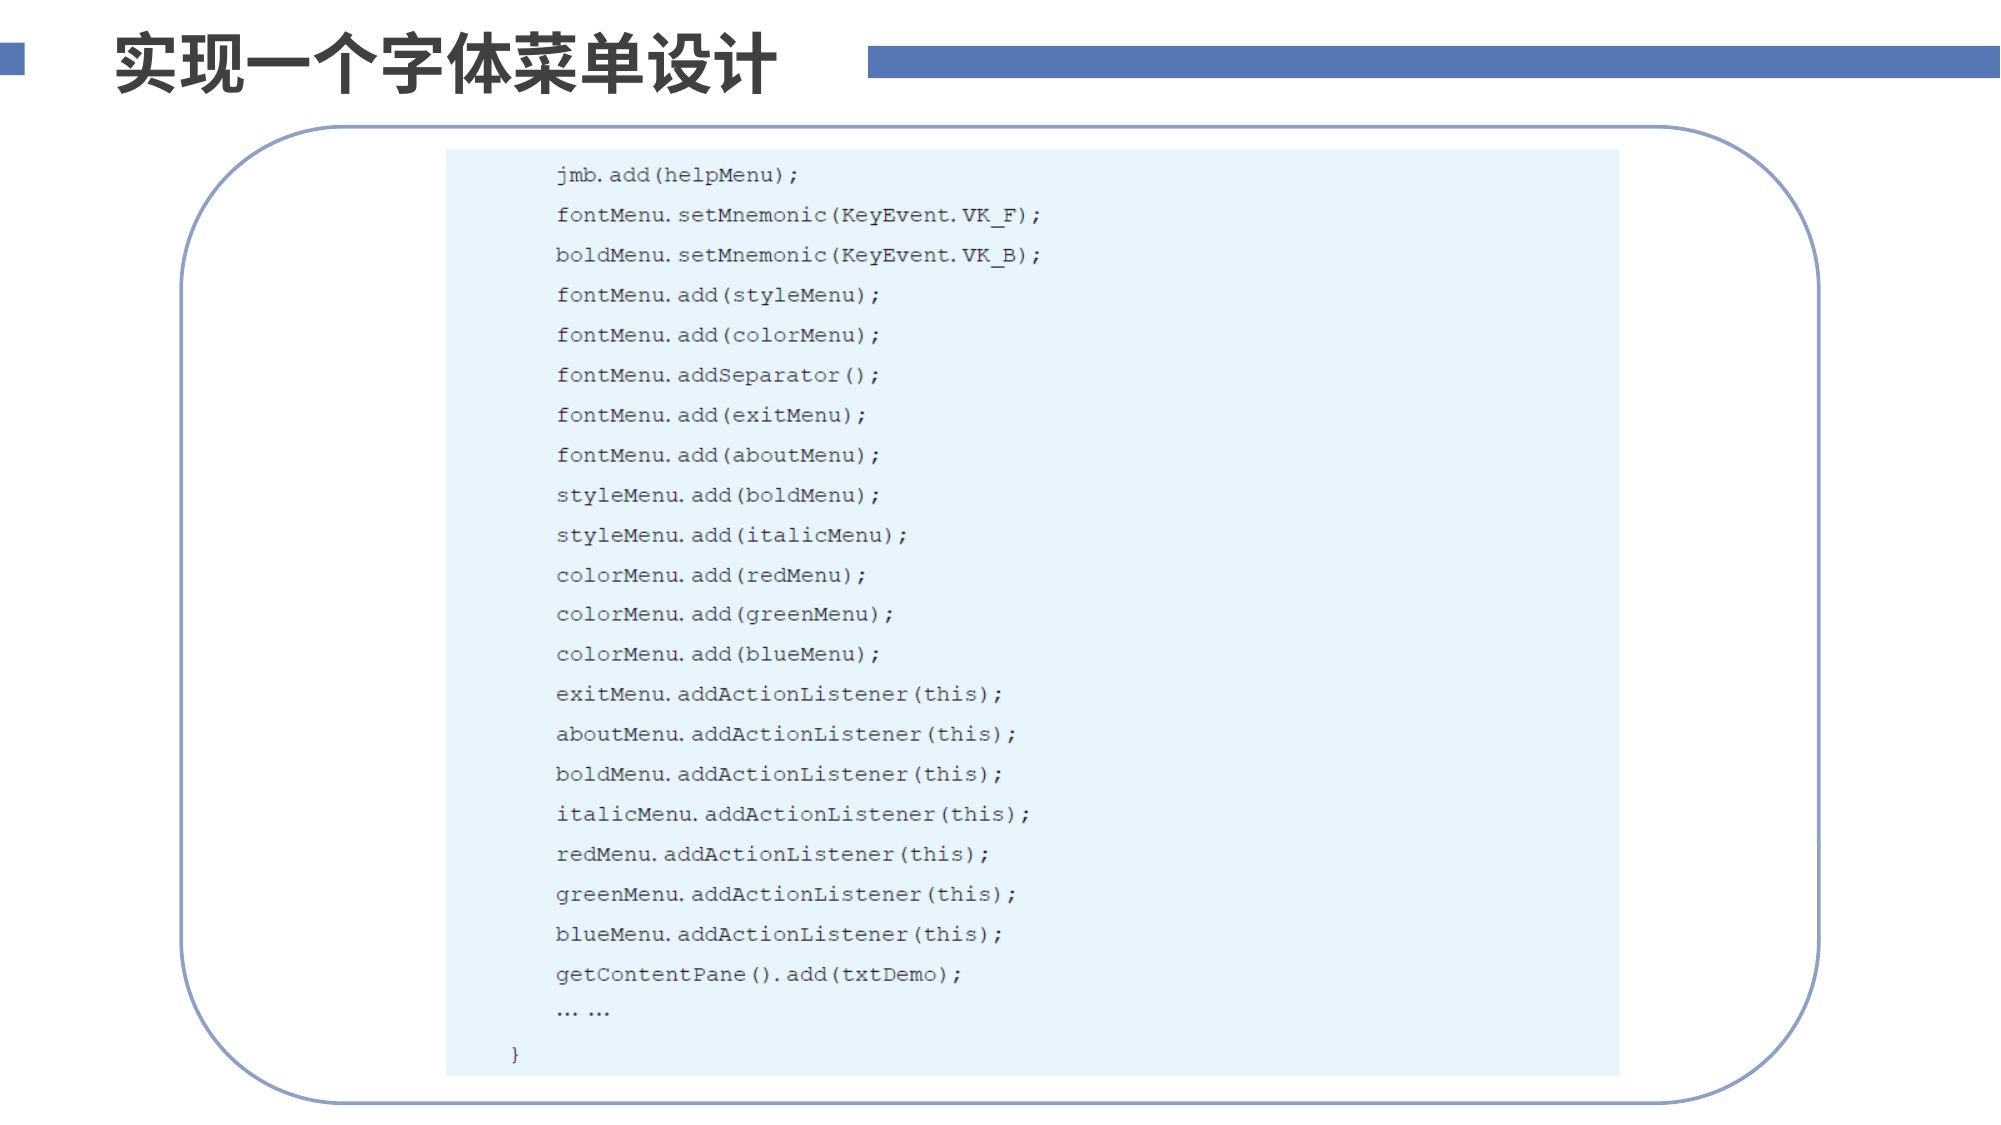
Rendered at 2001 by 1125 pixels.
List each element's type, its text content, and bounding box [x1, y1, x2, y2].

text_box [867, 45, 2000, 79]
text_box 实现一个字体菜单设计 [112, 21, 781, 102]
text_box [0, 41, 26, 76]
text_box [180, 125, 1820, 1105]
picture [446, 149, 1622, 1076]
